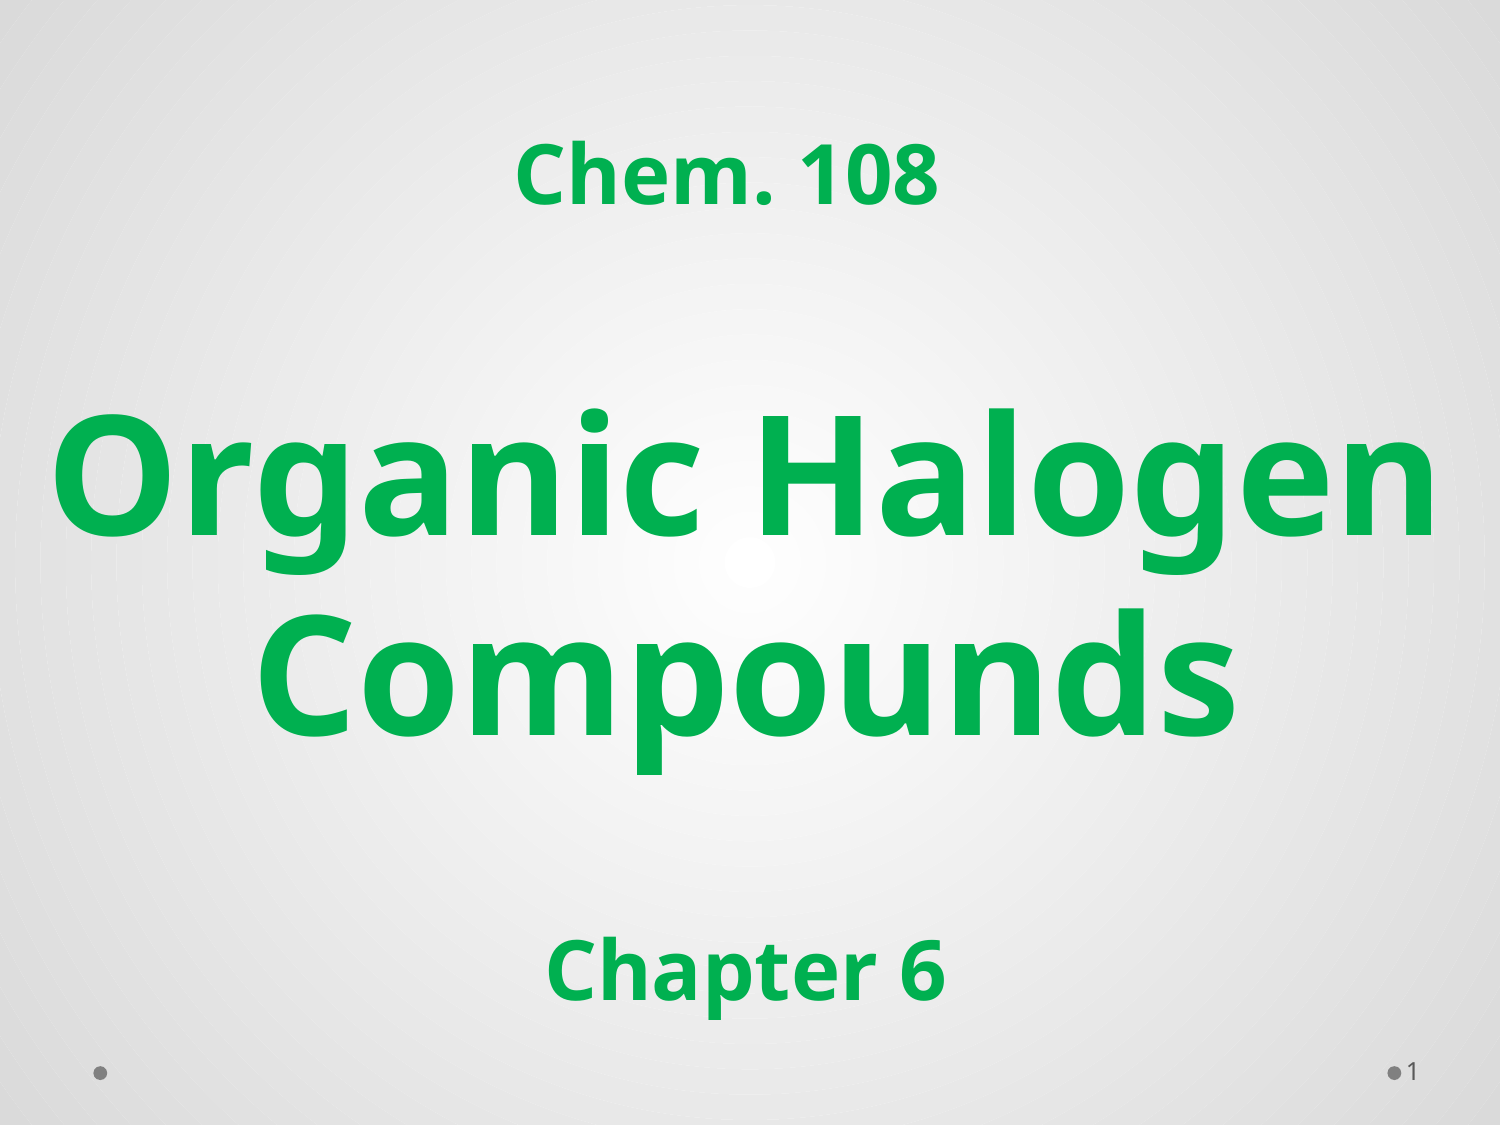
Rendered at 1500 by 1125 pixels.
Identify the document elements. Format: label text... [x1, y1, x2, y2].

text_box Chapter 6 [529, 910, 962, 1025]
text_box Organic Halogen Compounds [31, 361, 1460, 777]
text_box Chem. 108 [499, 113, 956, 229]
slide_number 1 [1401, 1042, 1494, 1103]
